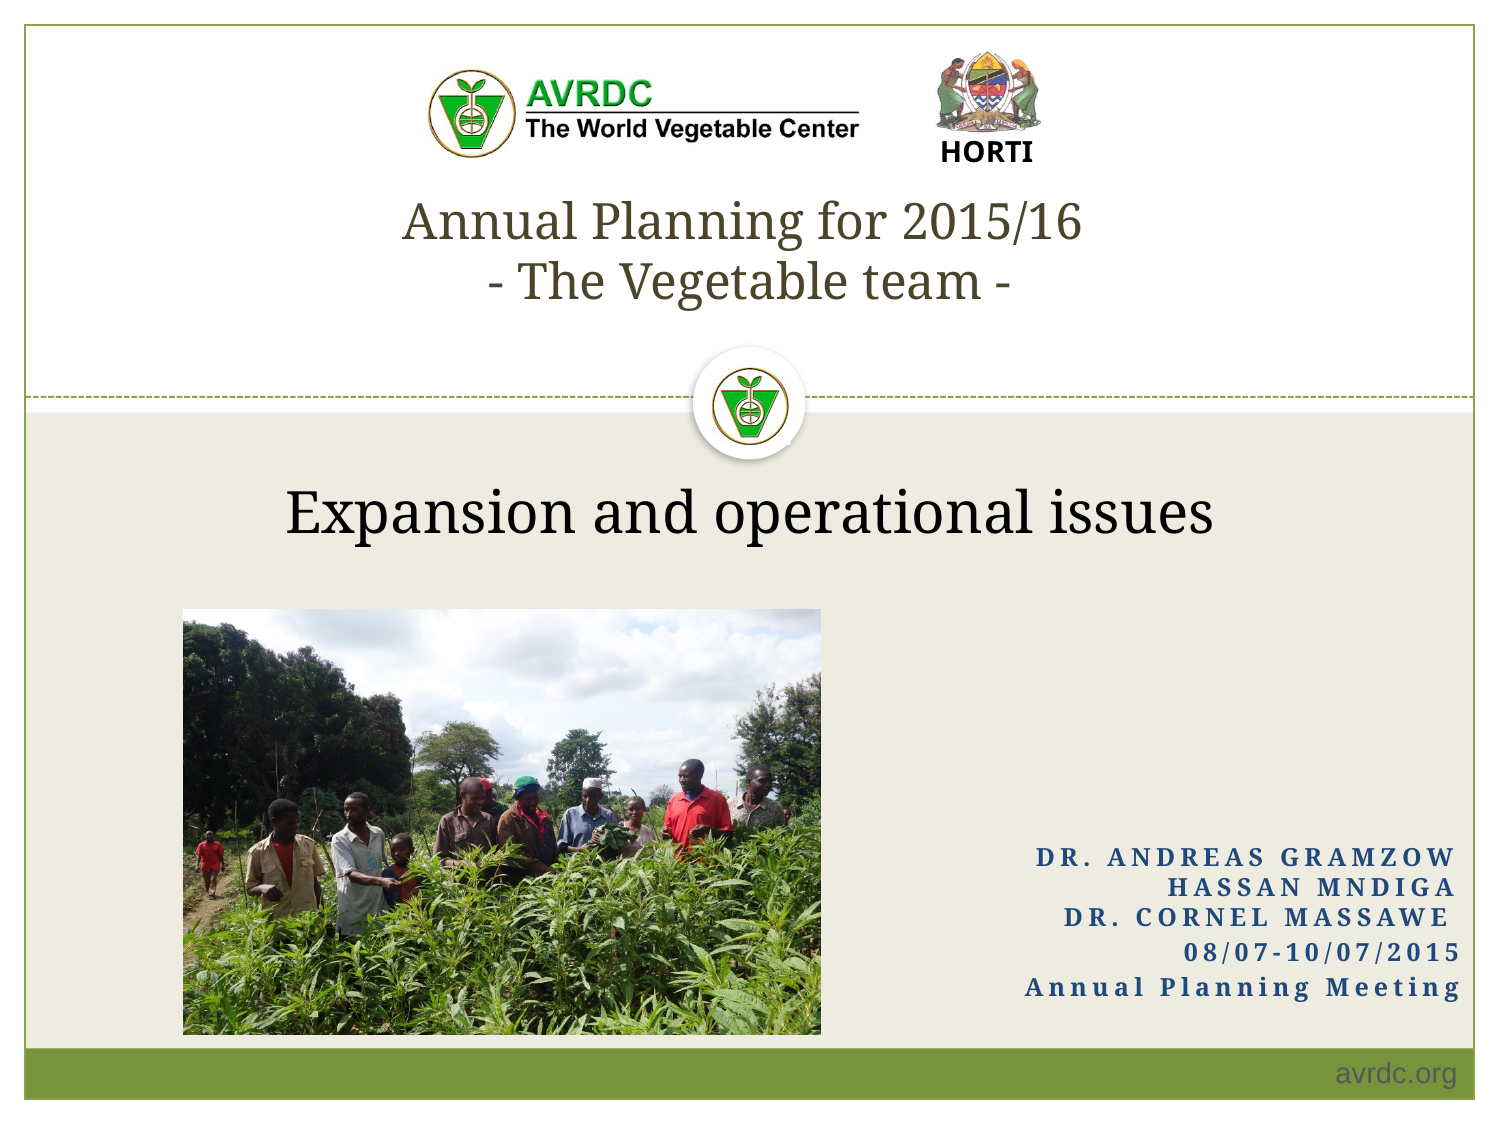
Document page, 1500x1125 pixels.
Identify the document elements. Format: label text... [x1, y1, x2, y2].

subtitle Dr. Andreas Gramzow Hassan Mndiga Dr. Cornel Massawe 08/07-10/07/2015 Annual Planning Meeting [826, 834, 1475, 1010]
title Annual Planning for 2015/16 - The Vegetable team - Expansion and operational issues [112, 62, 1388, 681]
picture [916, 42, 1058, 138]
text_box HORTI [915, 146, 1058, 150]
picture [418, 64, 870, 163]
picture [182, 609, 822, 1036]
